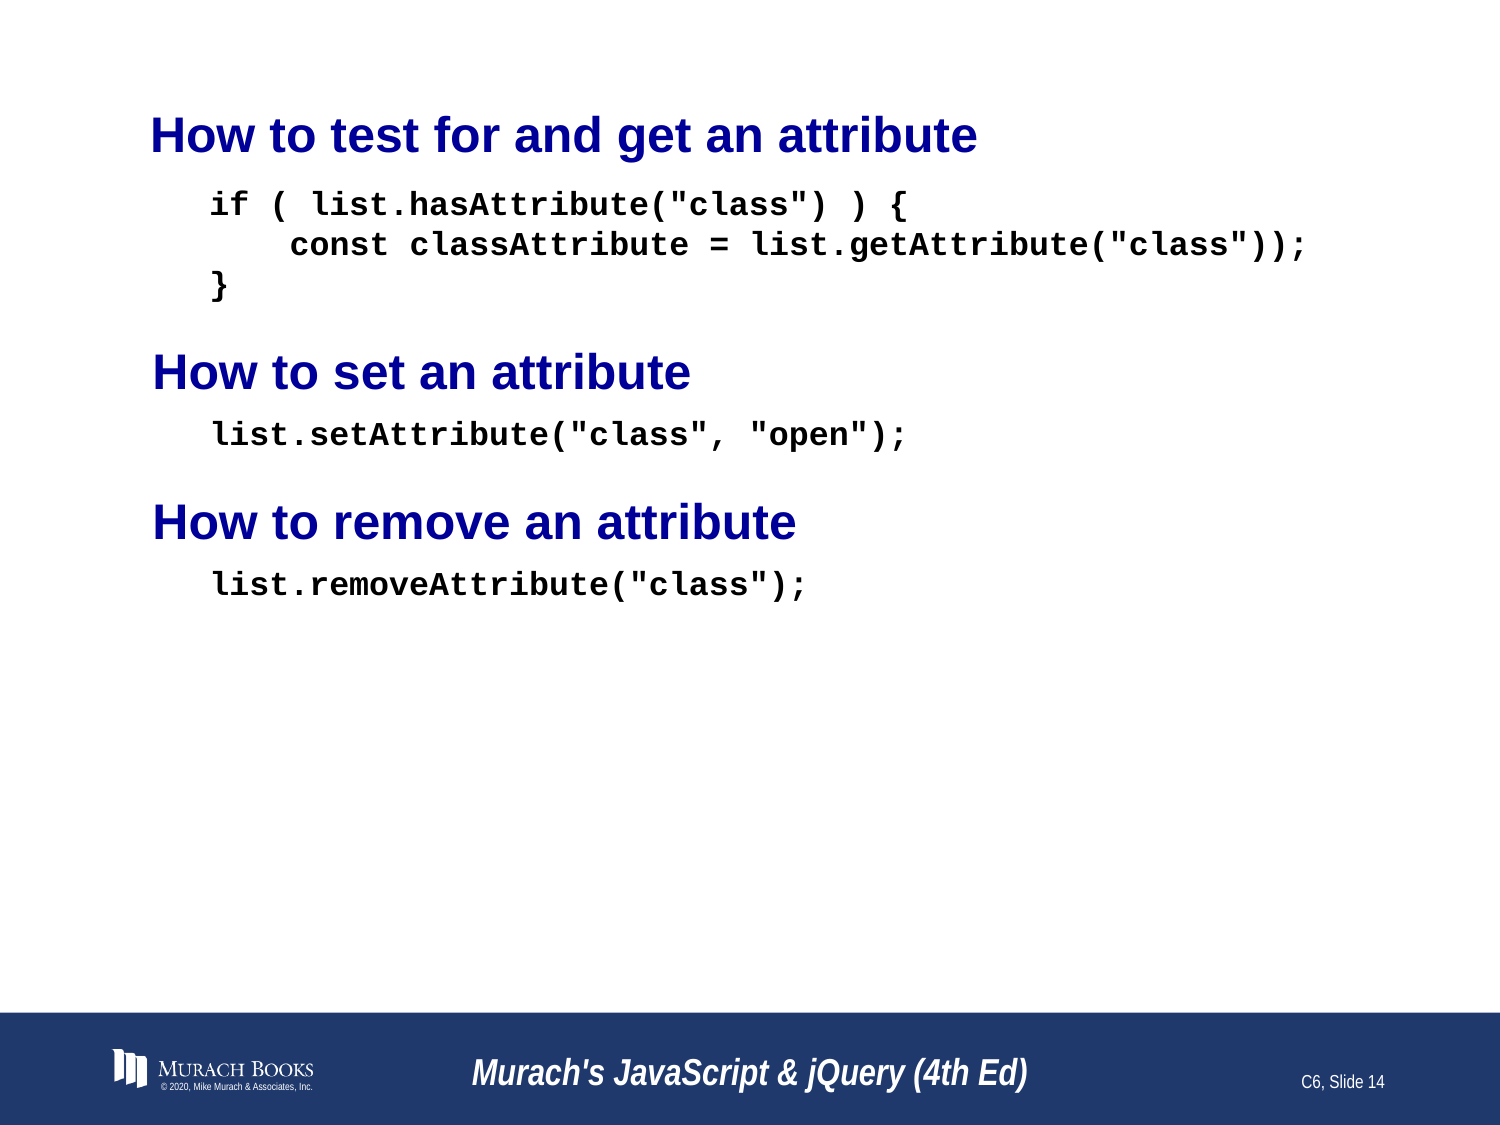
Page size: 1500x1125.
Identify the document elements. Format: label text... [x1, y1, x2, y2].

title How to test for and get an attribute [150, 102, 1350, 164]
slide_number Murach's JavaScript & jQuery (4th Ed) [463, 1025, 1050, 1100]
slide_number C6, Slide 14 [1087, 1025, 1400, 1100]
footer © 2020, Mike Murach & Associates, Inc. [12, 1025, 463, 1100]
list if ( list.hasAttribute("class") ) { const classAttribute = list.getAttribute("class")); } How to set an attribute list.setAttribute("class", "open"); How to remove an attribute list.removeAttribute("class"); [137, 174, 1350, 975]
